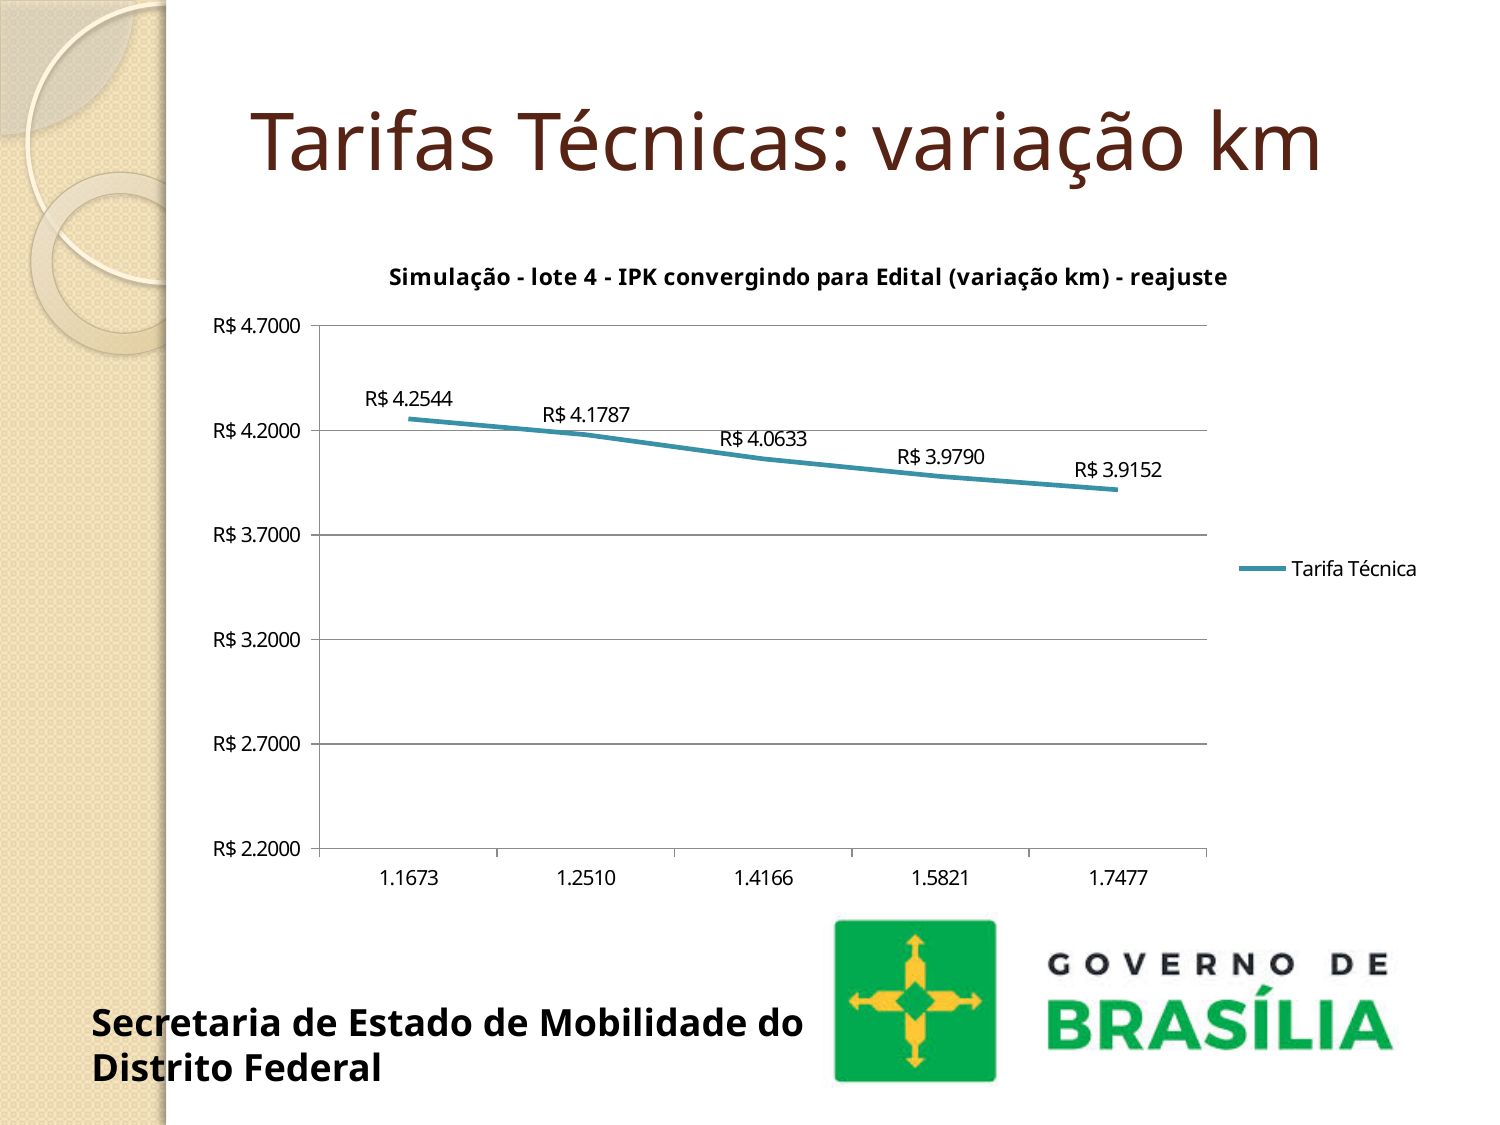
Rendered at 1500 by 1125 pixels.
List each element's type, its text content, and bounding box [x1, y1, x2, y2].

picture [823, 912, 1424, 1118]
title Tarifas Técnicas: variação km [235, 45, 1466, 233]
chart [182, 231, 1437, 906]
